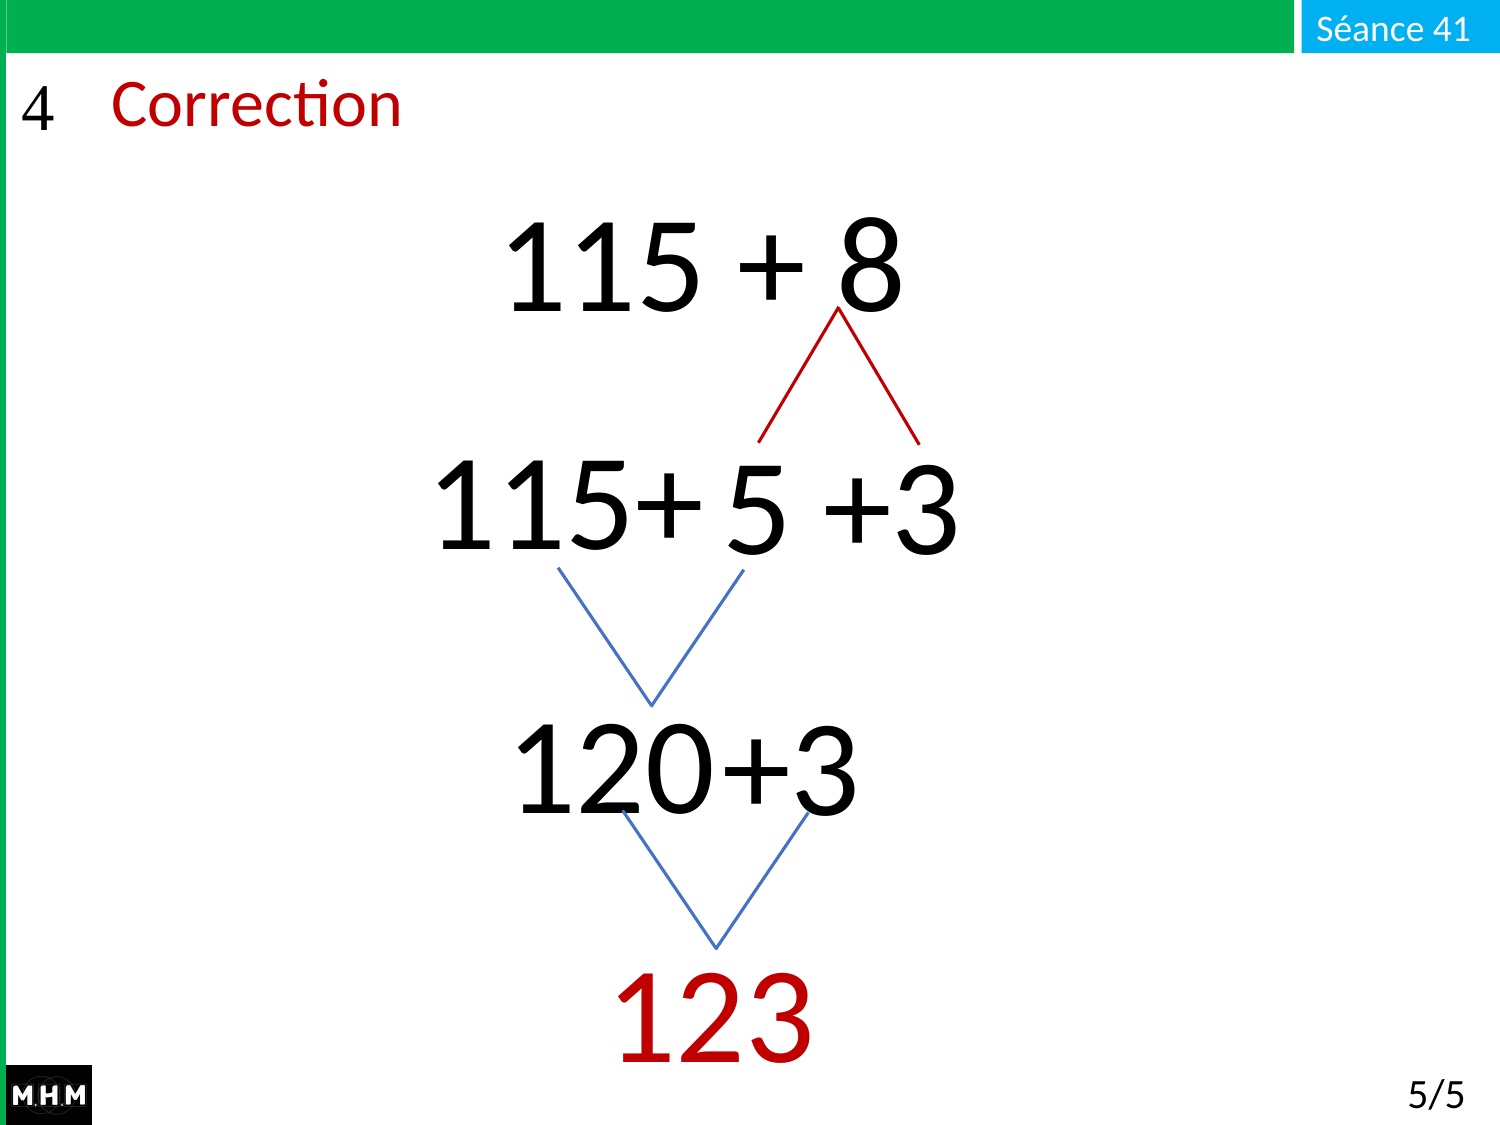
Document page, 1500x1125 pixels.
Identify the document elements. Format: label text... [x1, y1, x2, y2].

list 5/5 [1373, 1064, 1500, 1125]
text_box 115 + 8 [480, 166, 924, 346]
text_box 5 +3 [744, 409, 1171, 590]
text_box 115+ [411, 404, 766, 585]
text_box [758, 306, 920, 445]
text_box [558, 567, 744, 707]
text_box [622, 810, 809, 950]
text_box 120 [491, 669, 707, 849]
text_box +3 [707, 670, 981, 850]
text_box 123 [591, 918, 857, 1098]
title Correction [96, 60, 1391, 150]
picture [6, 1065, 92, 1125]
